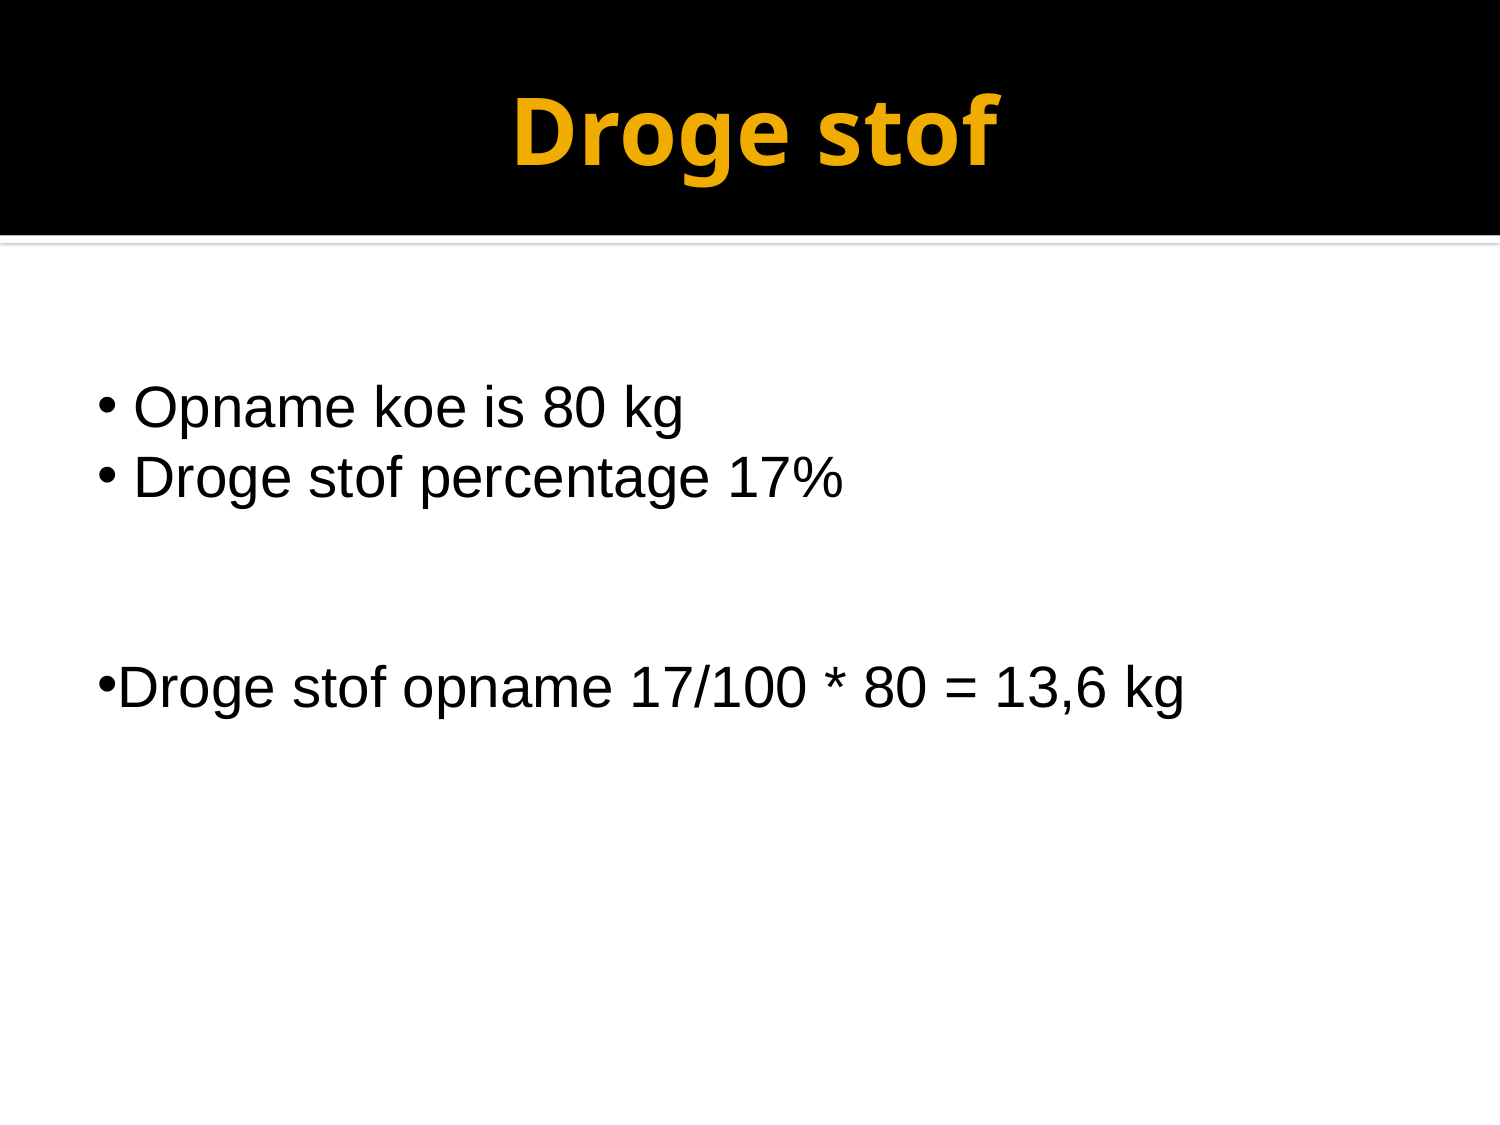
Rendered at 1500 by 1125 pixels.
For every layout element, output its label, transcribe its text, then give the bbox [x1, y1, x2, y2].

text_box Opname koe is 80 kg Droge stof percentage 17% Droge stof opname 17/100 * 80 = 13,6 kg [82, 361, 1203, 797]
title Droge stof [75, 24, 1425, 231]
